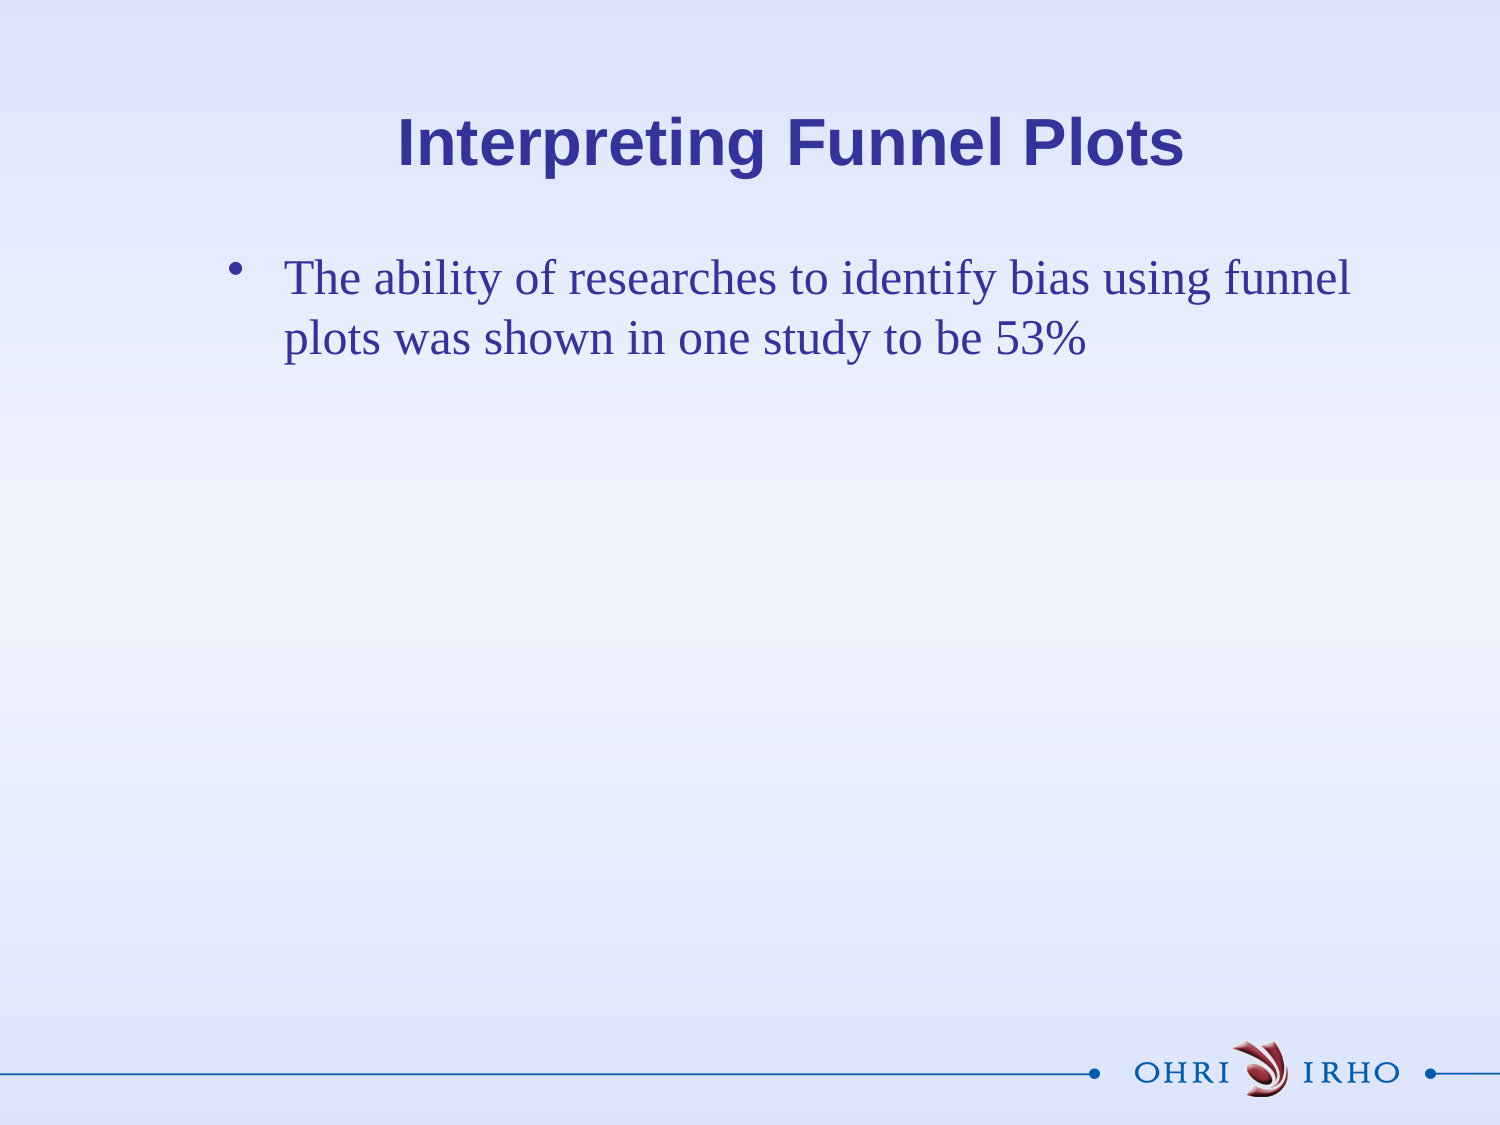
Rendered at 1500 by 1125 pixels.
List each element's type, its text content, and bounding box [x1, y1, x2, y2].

list The ability of researches to identify bias using funnel plots was shown in one study to be 53% [212, 237, 1375, 1043]
picture [0, 0, 1500, 1125]
title Interpreting Funnel Plots [210, 20, 1374, 258]
